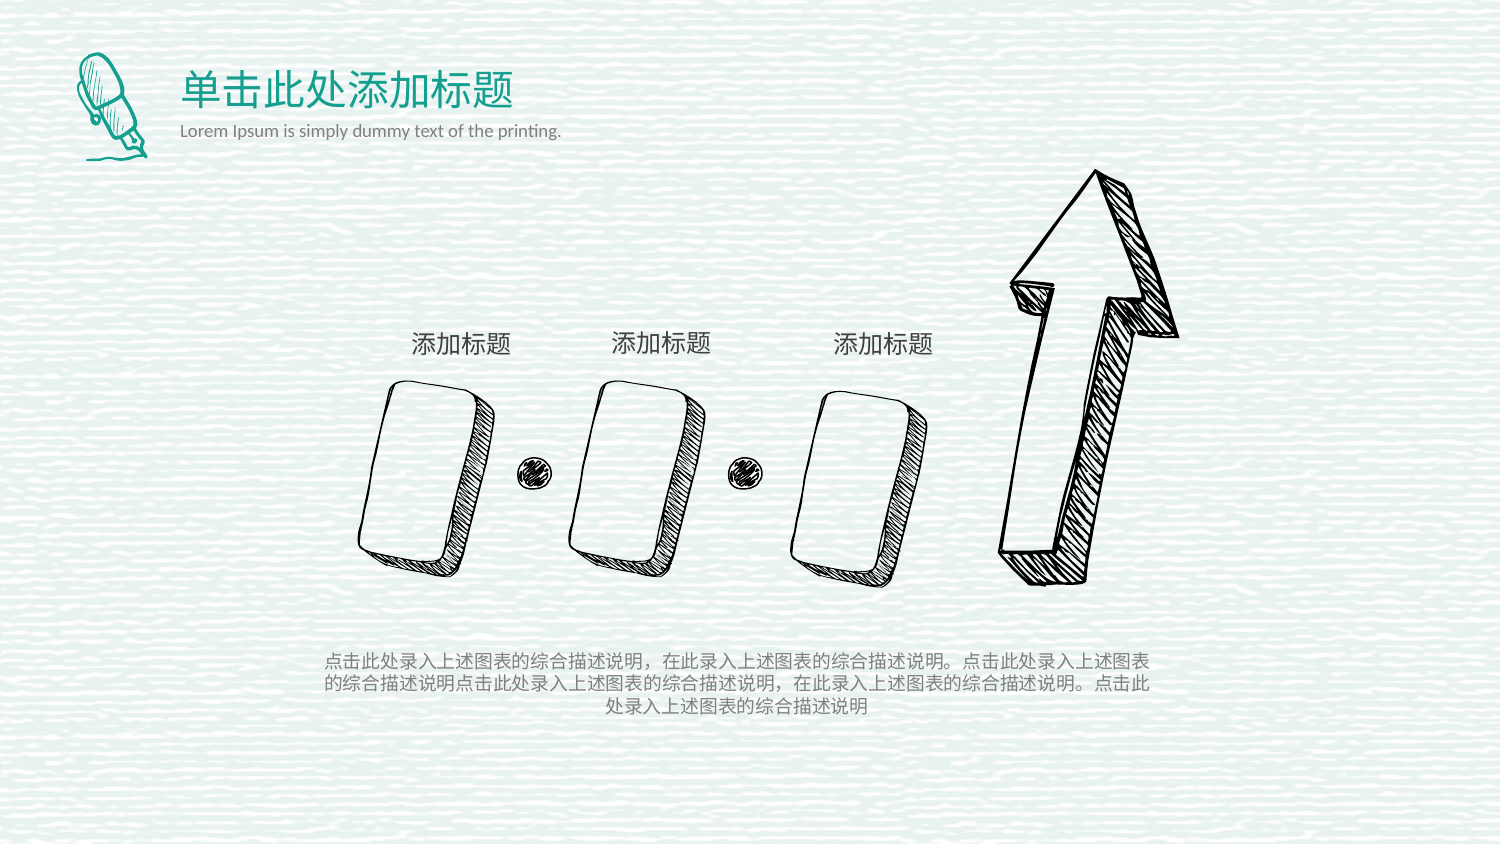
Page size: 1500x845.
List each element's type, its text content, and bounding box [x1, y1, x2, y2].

text_box [728, 457, 762, 489]
text_box 添加标题 [582, 322, 740, 364]
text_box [74, 51, 149, 162]
text_box [517, 457, 552, 489]
text_box 添加标题 [383, 323, 541, 365]
text_box [790, 390, 928, 588]
text_box [997, 168, 1180, 587]
text_box [568, 380, 706, 578]
text_box 添加标题 [804, 323, 962, 365]
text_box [165, 55, 827, 150]
text_box 点击此处录入上述图表的综合描述说明，在此录入上述图表的综合描述说明。点击此处录入上述图表的综合描述说明点击此处录入上述图表的综合描述说明，在此录入上述图表的综合描述说明。点击此处录入上述图表的综合描述说明 [309, 643, 1164, 723]
text_box [357, 380, 495, 578]
